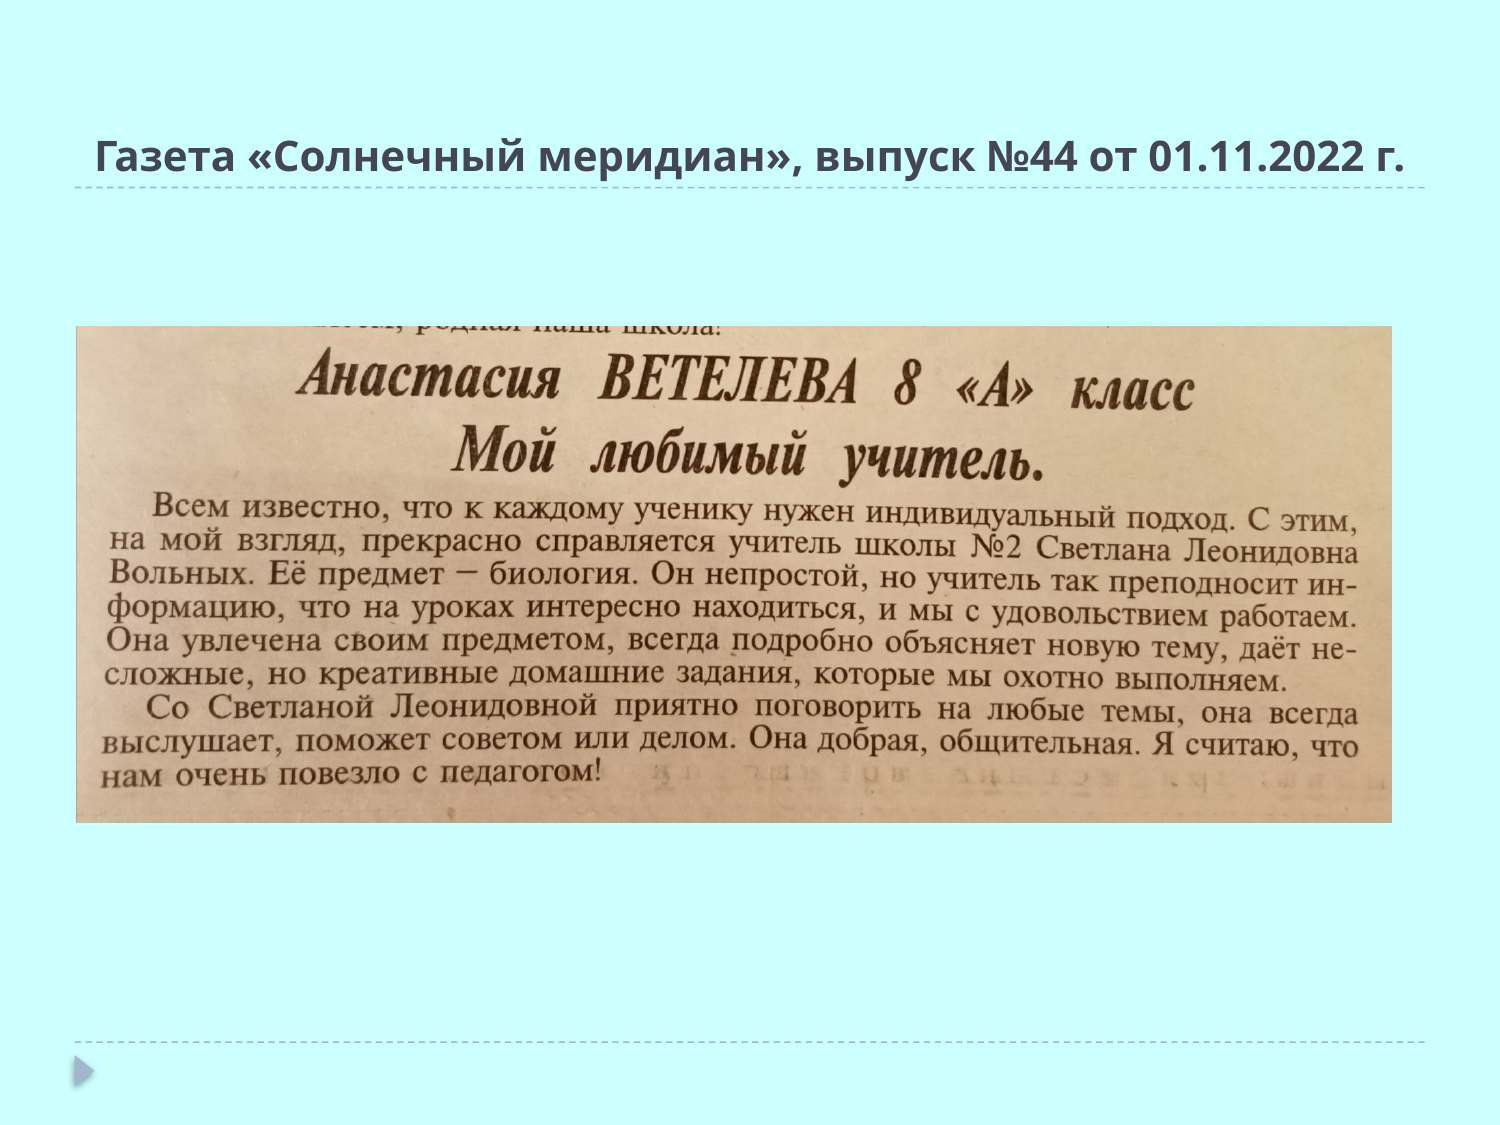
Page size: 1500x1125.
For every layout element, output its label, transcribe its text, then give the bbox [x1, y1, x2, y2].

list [76, 326, 1392, 823]
title Газета «Солнечный меридиан», выпуск №44 от 01.11.2022 г. [75, 24, 1425, 188]
